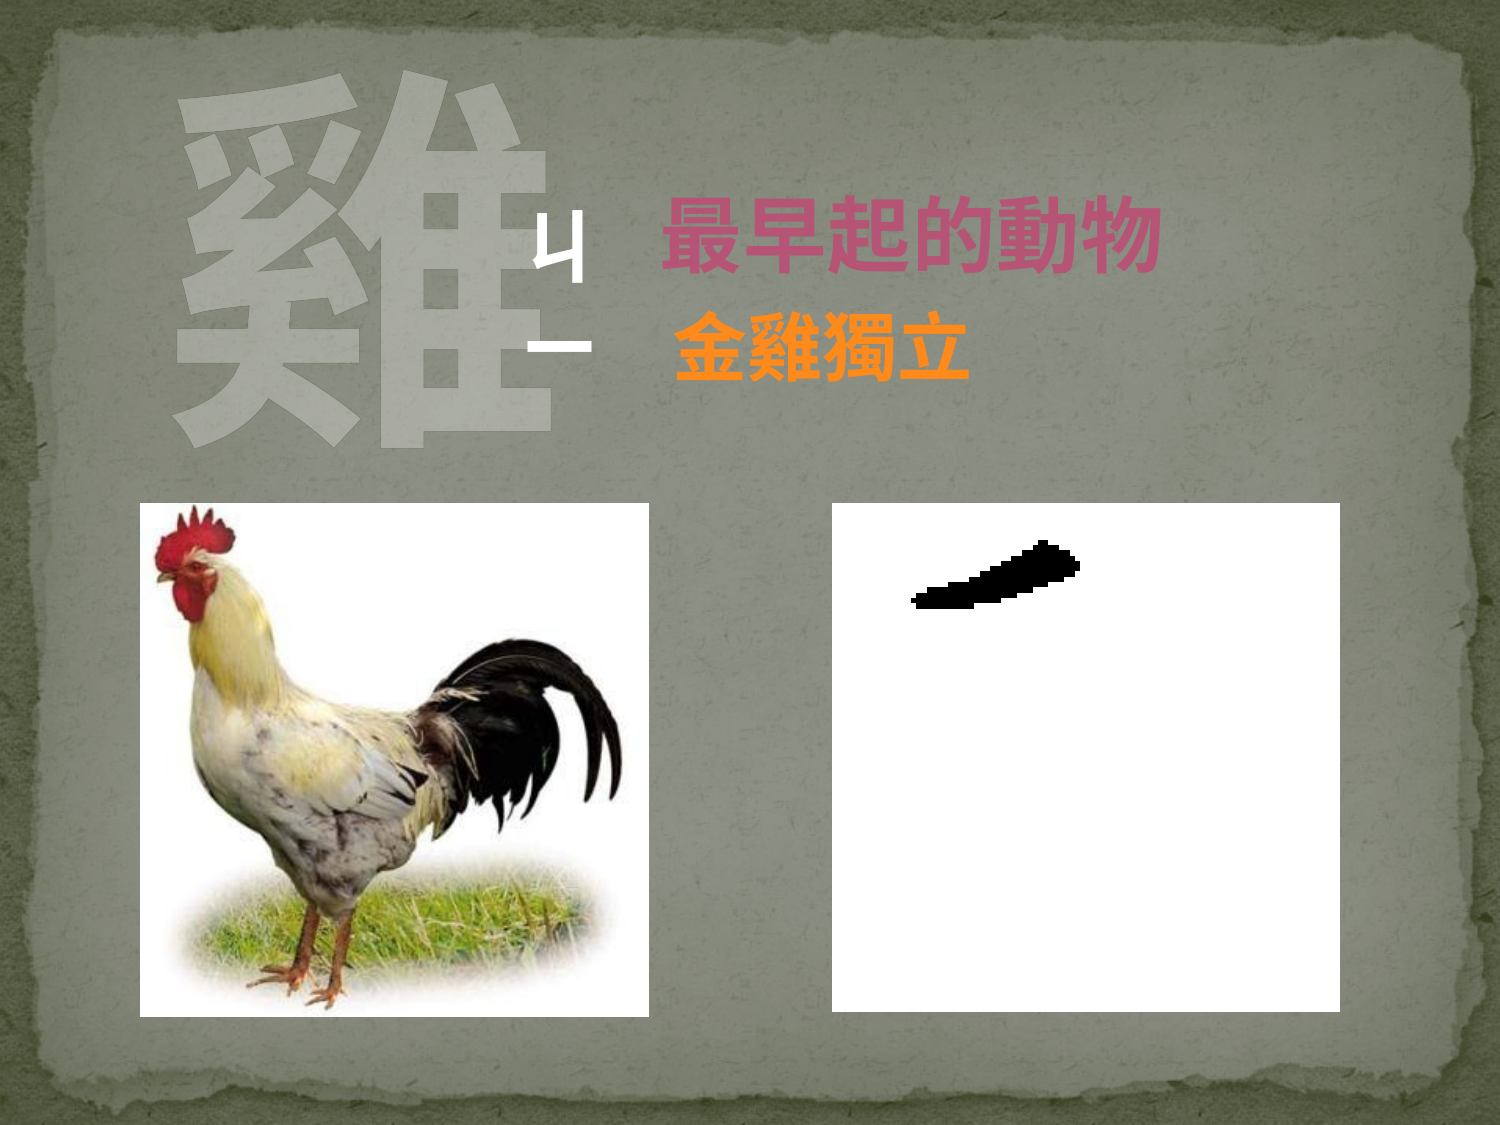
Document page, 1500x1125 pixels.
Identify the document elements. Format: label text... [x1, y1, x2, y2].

text_box 金雞獨立 [657, 292, 988, 398]
title 雞 [145, 0, 598, 494]
text_box 最早起的動物 [644, 175, 1186, 291]
text_box ㄐㄧ [503, 187, 610, 403]
picture [140, 503, 649, 1017]
picture [832, 503, 1340, 1012]
